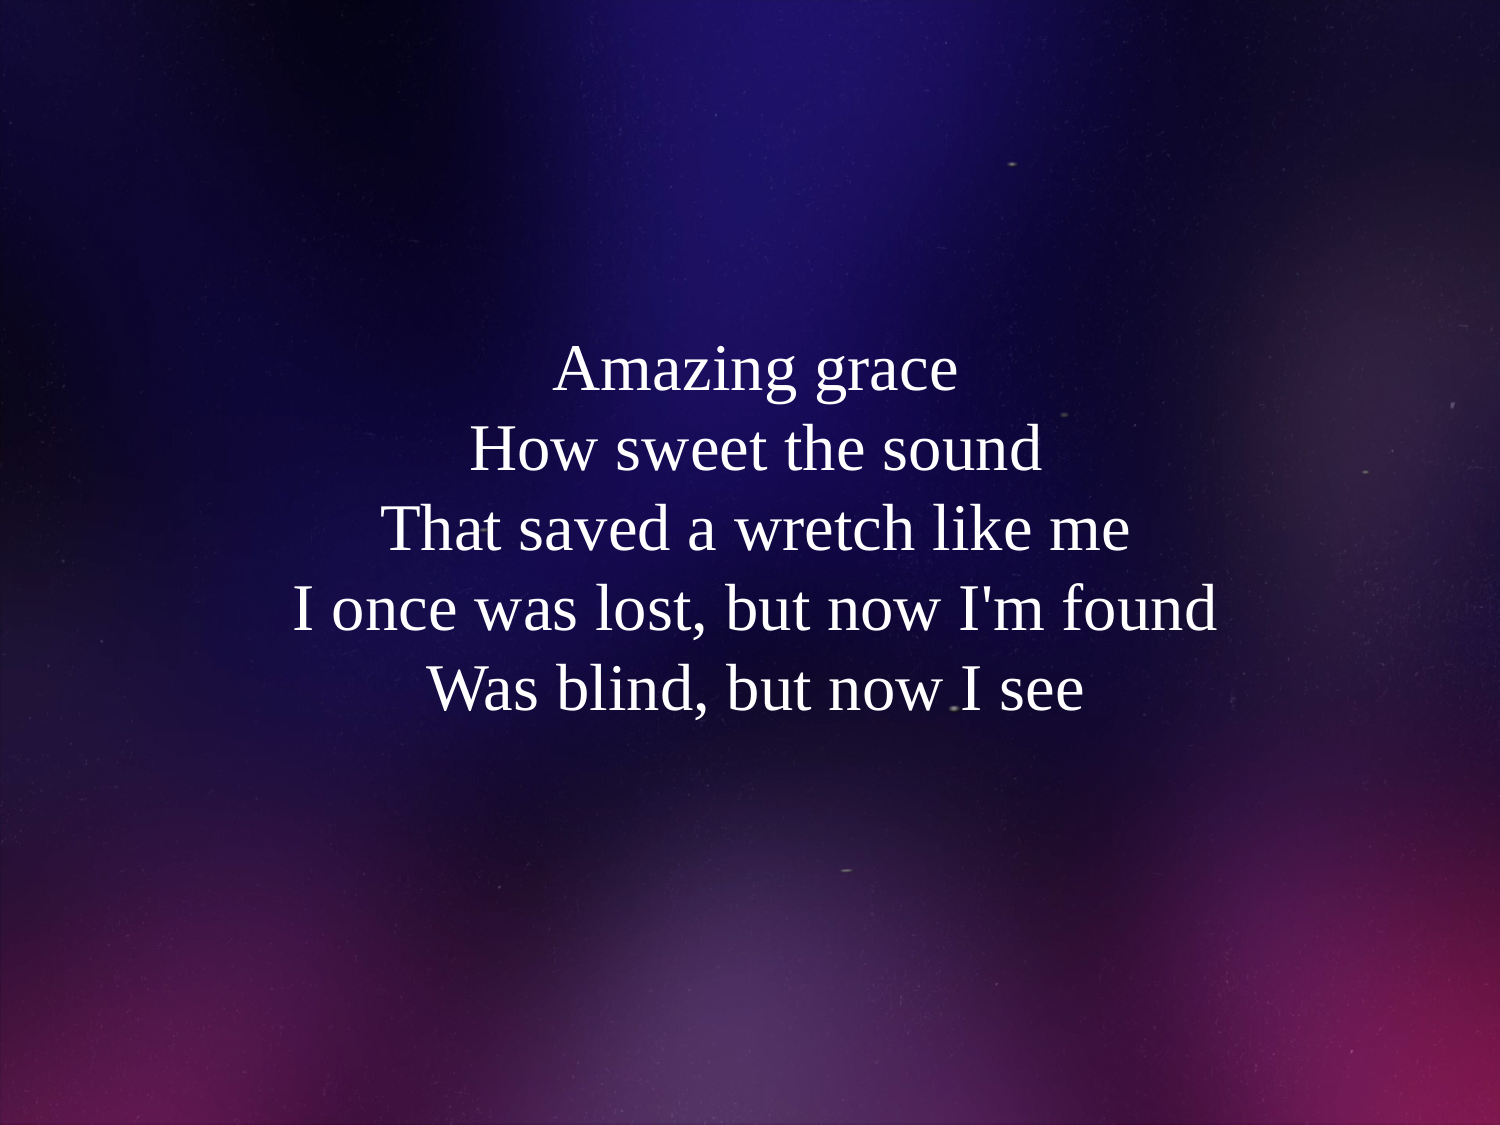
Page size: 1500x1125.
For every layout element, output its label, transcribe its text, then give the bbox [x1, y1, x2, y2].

picture [0, 0, 1500, 1125]
title Amazing grace How sweet the sound That saved a wretch like me I once was lost, but now I'm found Was blind, but now I see [24, 549, 1488, 738]
